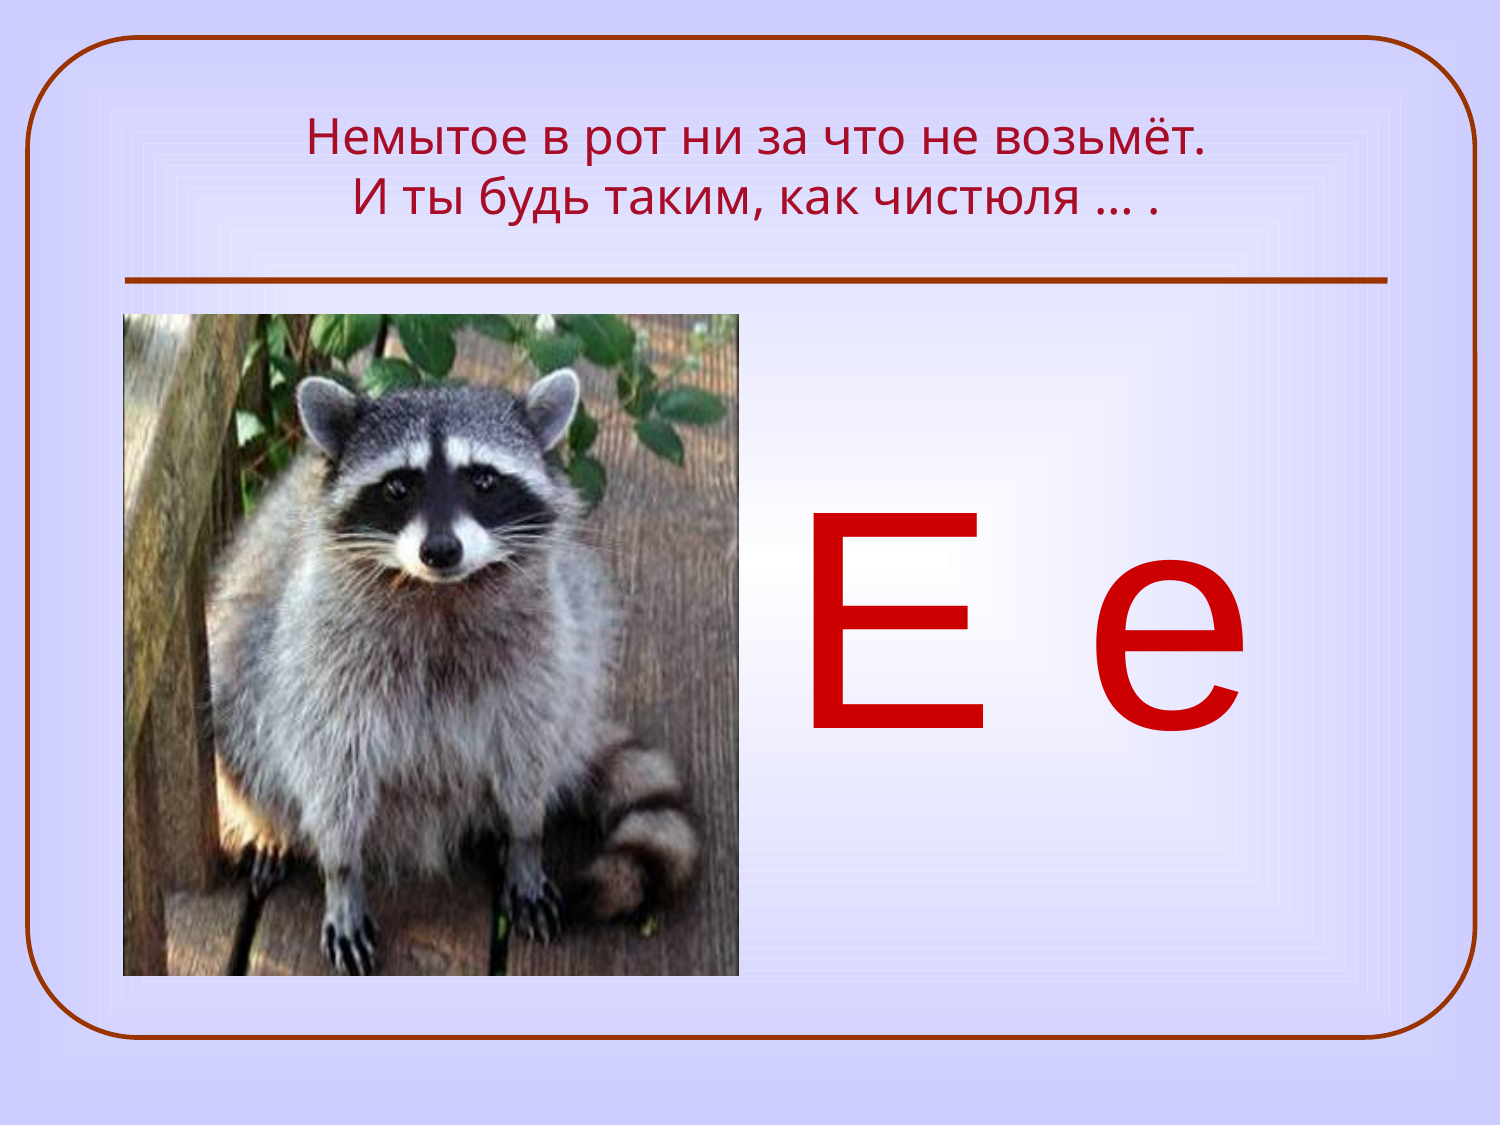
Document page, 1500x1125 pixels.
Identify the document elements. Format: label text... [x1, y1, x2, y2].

title Немытое в рот ни за что не возьмёт. И ты будь таким, как чистюля … . [124, 87, 1388, 232]
picture [123, 314, 739, 977]
list Е е [773, 408, 1388, 977]
